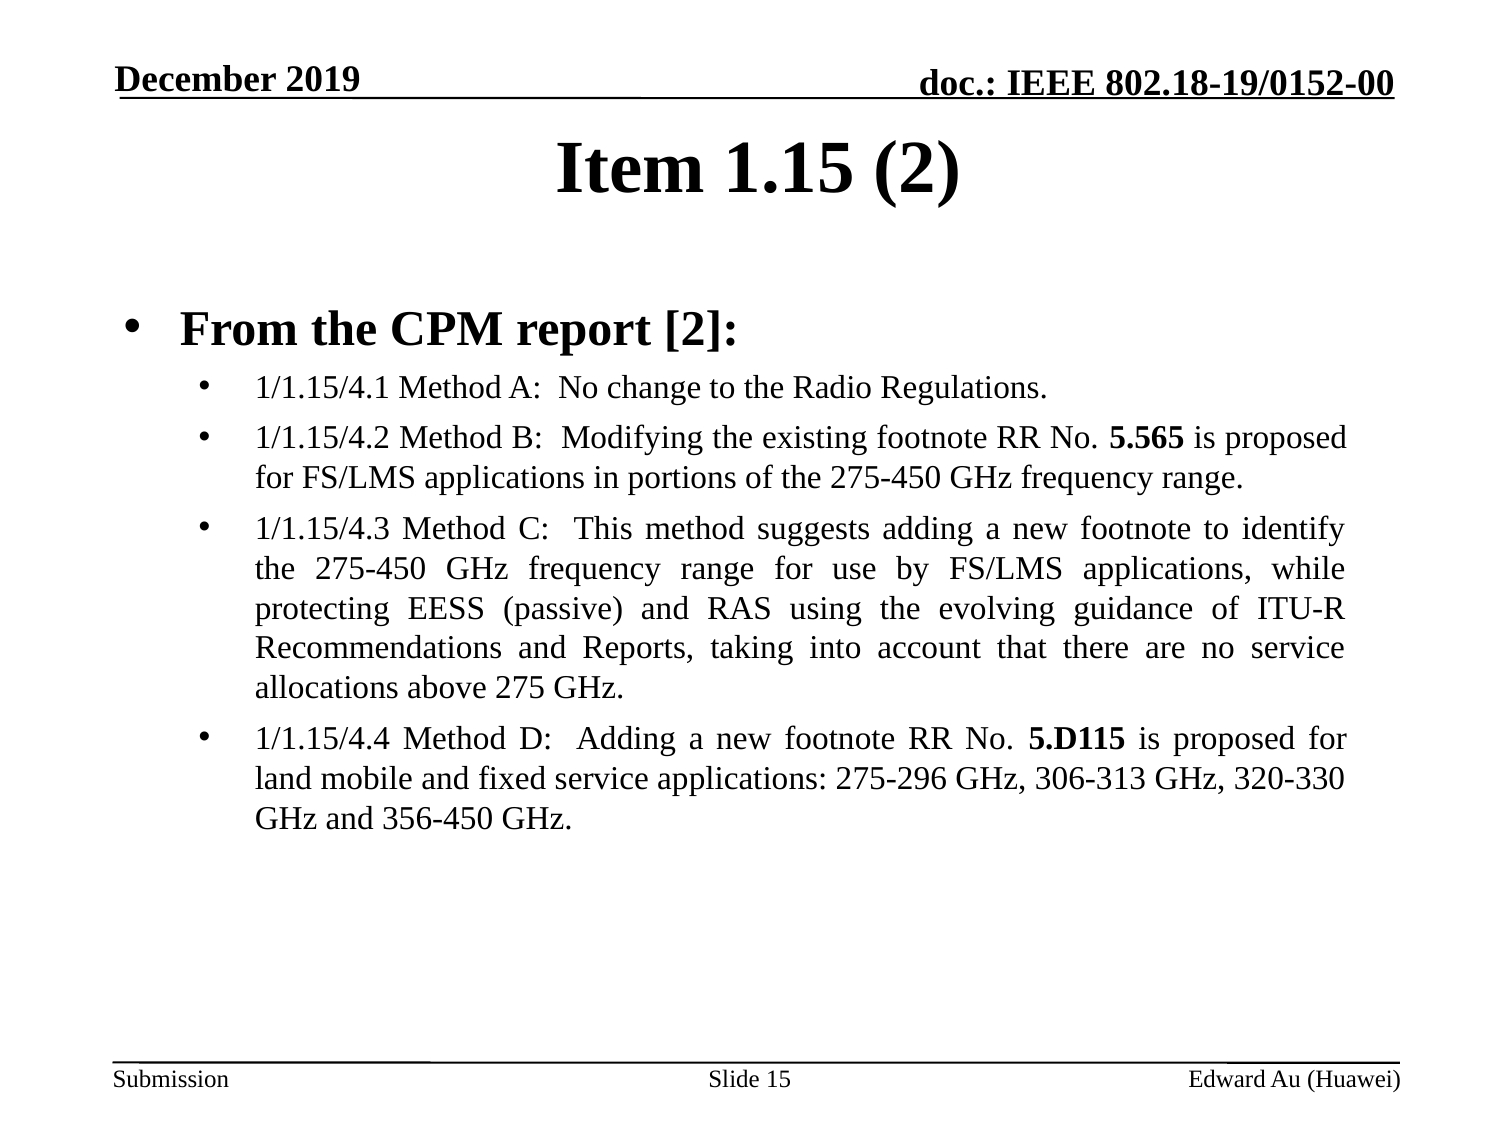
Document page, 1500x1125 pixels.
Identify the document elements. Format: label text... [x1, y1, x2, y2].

list From the CPM report [2]: 1/1.15/4.1 Method A: No change to the Radio Regulations. 1/1.15/4.2 Method B: Modifying the existing footnote RR No. 5.565 is proposed for FS/LMS applications in portions of the 275-450 GHz frequency range. 1/1.15/4.3 Method C: This method suggests adding a new footnote to identify the 275-450 GHz frequency range for use by FS/LMS applications, while protecting EESS (passive) and RAS using the evolving guidance of ITU-R Recommendations and Reports, taking into account that there are no service allocations above 275 GHz. 1/1.15/4.4 Method D: Adding a new footnote RR No. 5.D115 is proposed for land mobile and fixed service applications: 275-296 GHz, 306-313 GHz, 320-330 GHz and 356-450 GHz. [108, 287, 1363, 951]
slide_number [114, 54, 493, 100]
slide_number Slide 15 [699, 1061, 800, 1123]
title Item 1.15 (2) [120, 99, 1396, 226]
footer Edward Au (Huawei) [902, 1061, 1402, 1093]
